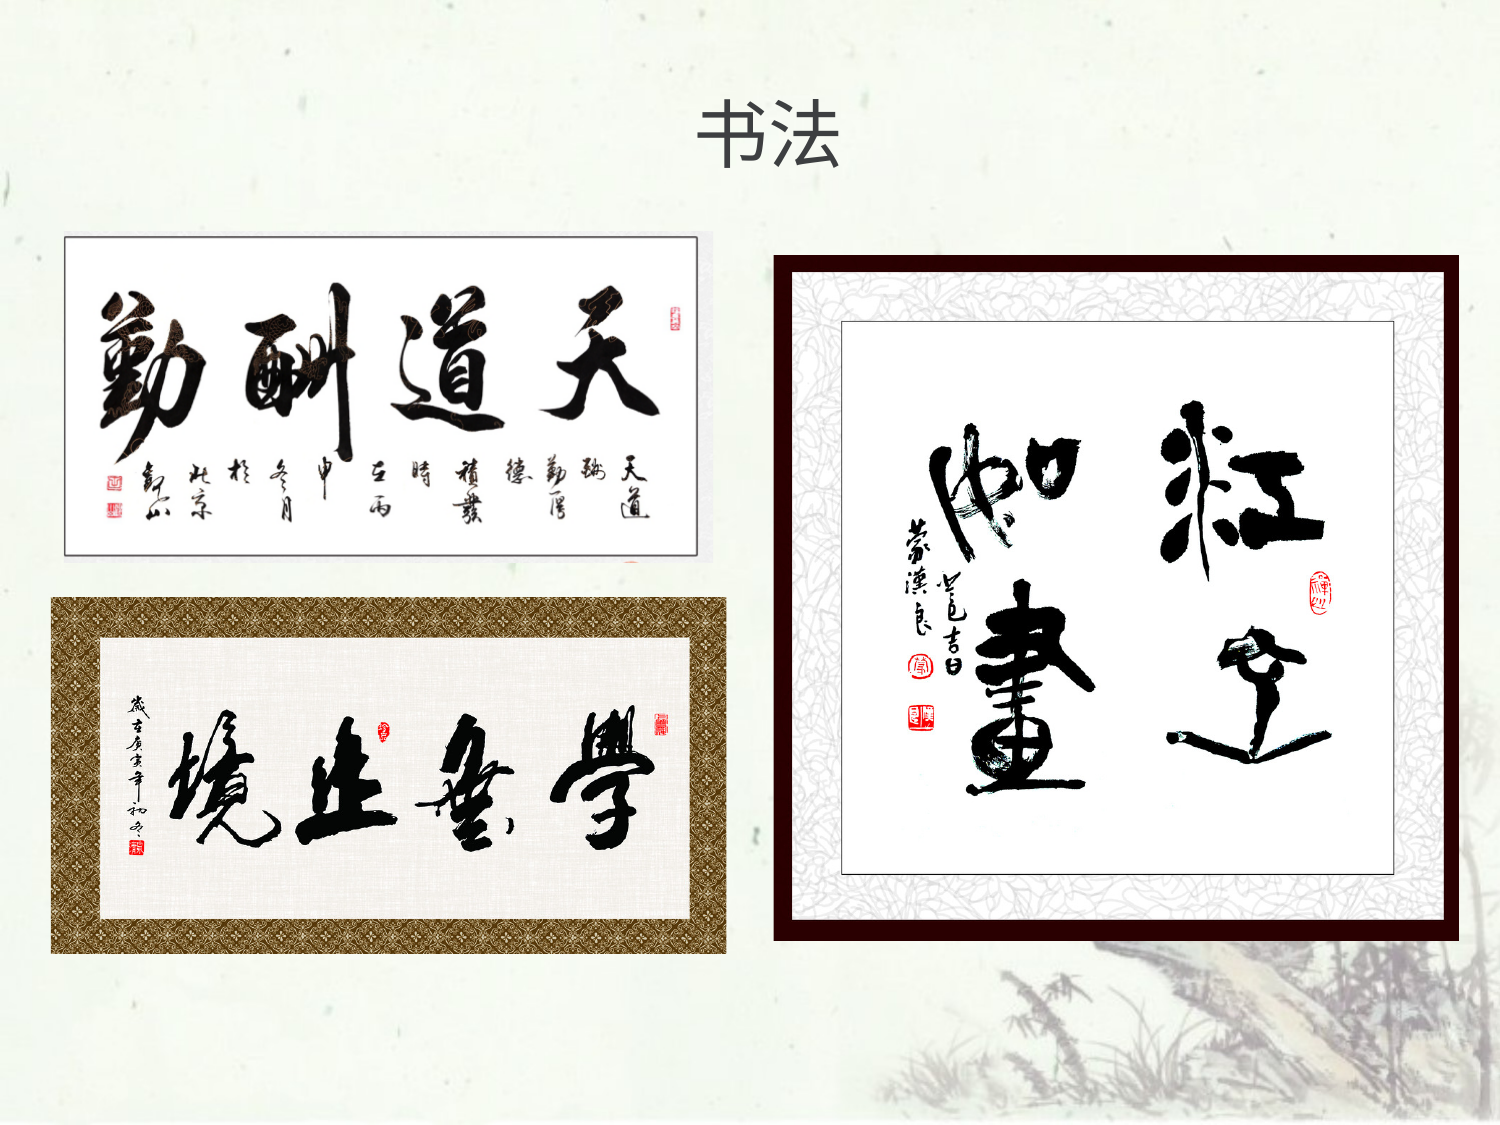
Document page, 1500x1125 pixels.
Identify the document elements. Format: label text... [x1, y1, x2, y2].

text_box 古文 [986, 224, 1459, 255]
text_box 书法 [679, 52, 1152, 185]
picture [0, 0, 1500, 1125]
text_box 诗句 [363, 562, 773, 695]
